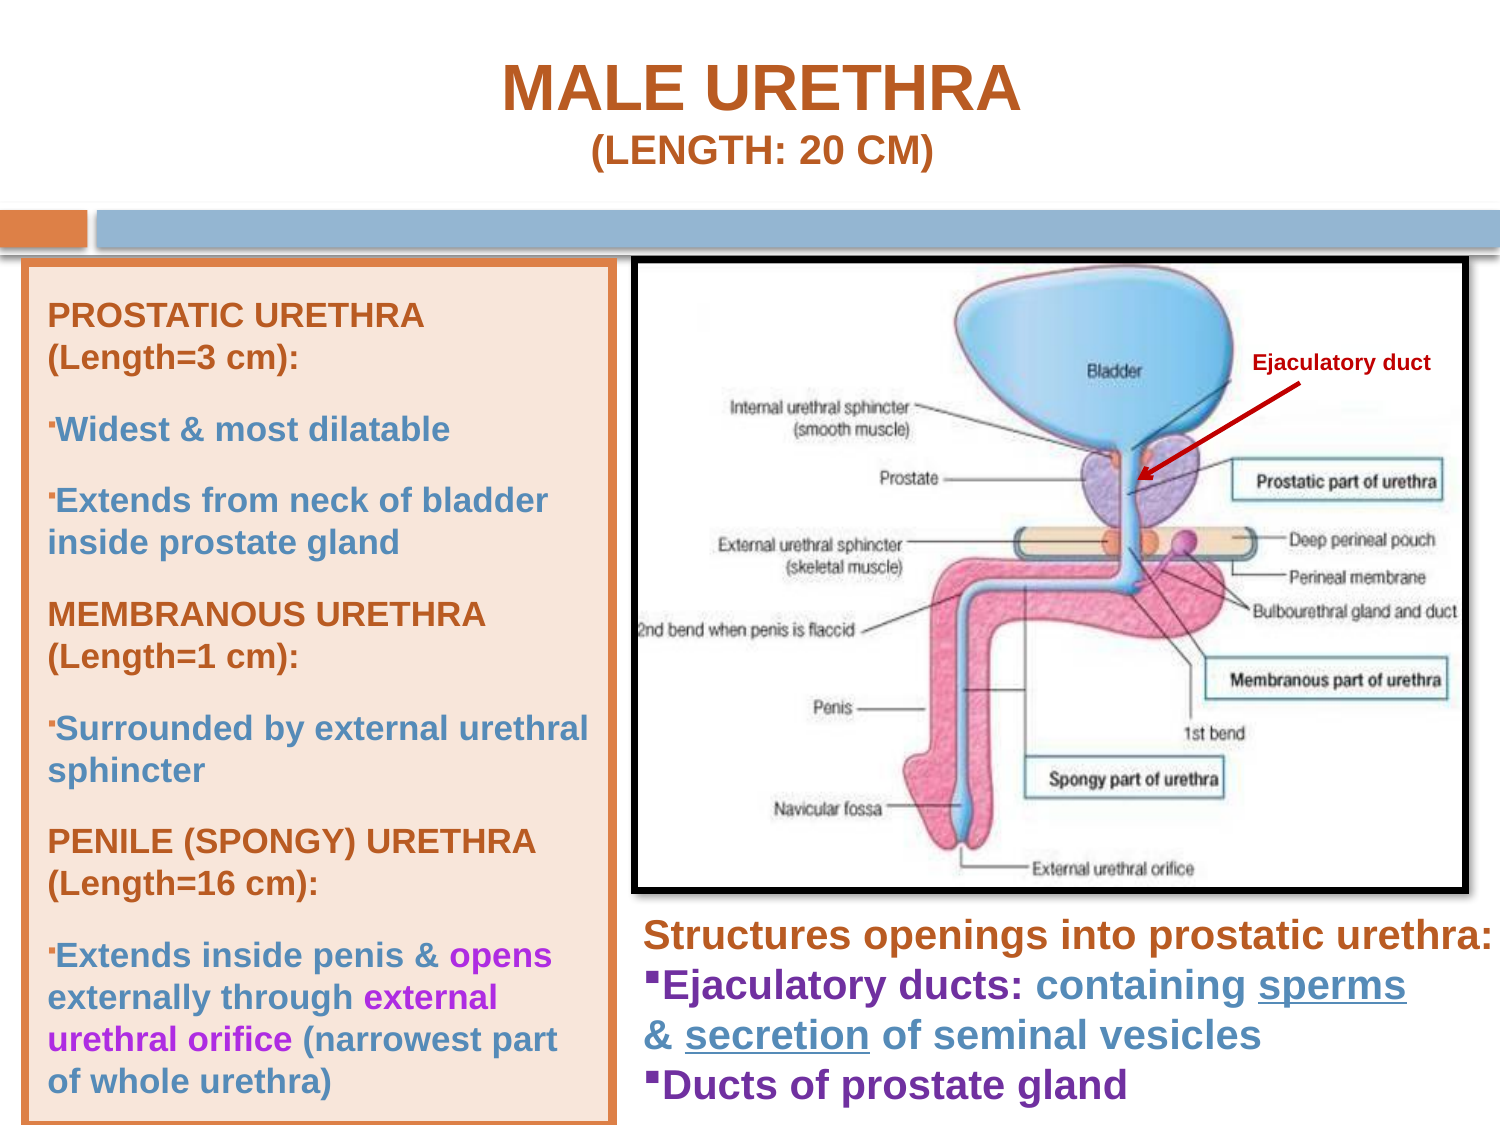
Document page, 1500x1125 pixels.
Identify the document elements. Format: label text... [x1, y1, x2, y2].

text_box Structures openings into prostatic urethra: Ejaculatory ducts: containing sperms & secretion of seminal vesicles Ducts of prostate gland [628, 900, 1500, 1125]
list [637, 262, 1463, 888]
title MALE URETHRA (LENGTH: 20 CM) [99, 37, 1425, 181]
list PROSTATIC URETHRA (Length=3 cm): Widest & most dilatable Extends from neck of bladder inside prostate gland MEMBRANOUS URETHRA (Length=1 cm): Surrounded by external urethral sphincter PENILE (SPONGY) URETHRA (Length=16 cm): Extends inside penis & opens externally through external urethral orifice (narrowest part of whole urethra) [21, 258, 617, 1125]
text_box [1137, 382, 1301, 481]
